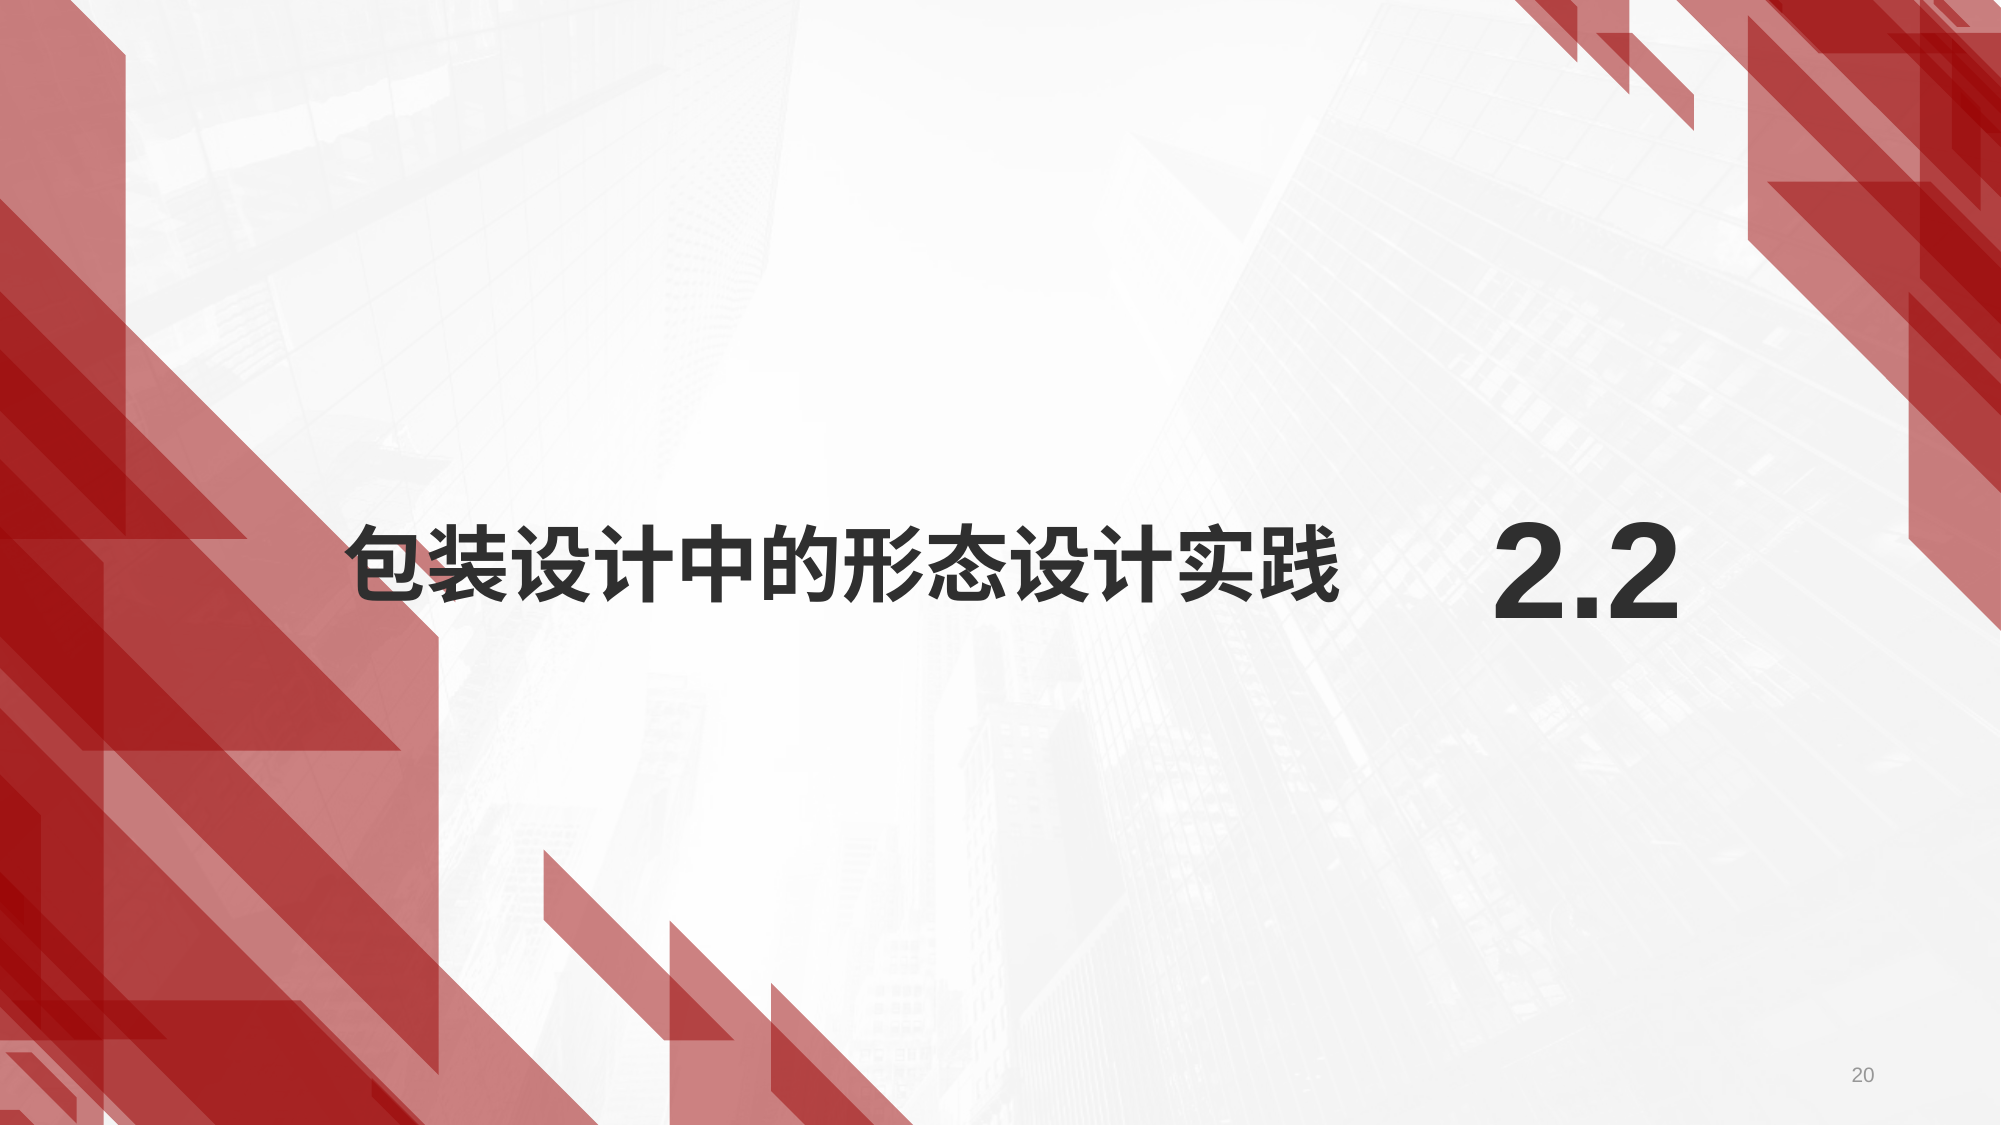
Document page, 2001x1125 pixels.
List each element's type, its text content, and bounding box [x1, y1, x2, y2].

slide_number 20 [1452, 1056, 1890, 1092]
list 2.2 [1476, 471, 1701, 654]
title 包装设计中的形态设计实践 [327, 505, 1363, 620]
